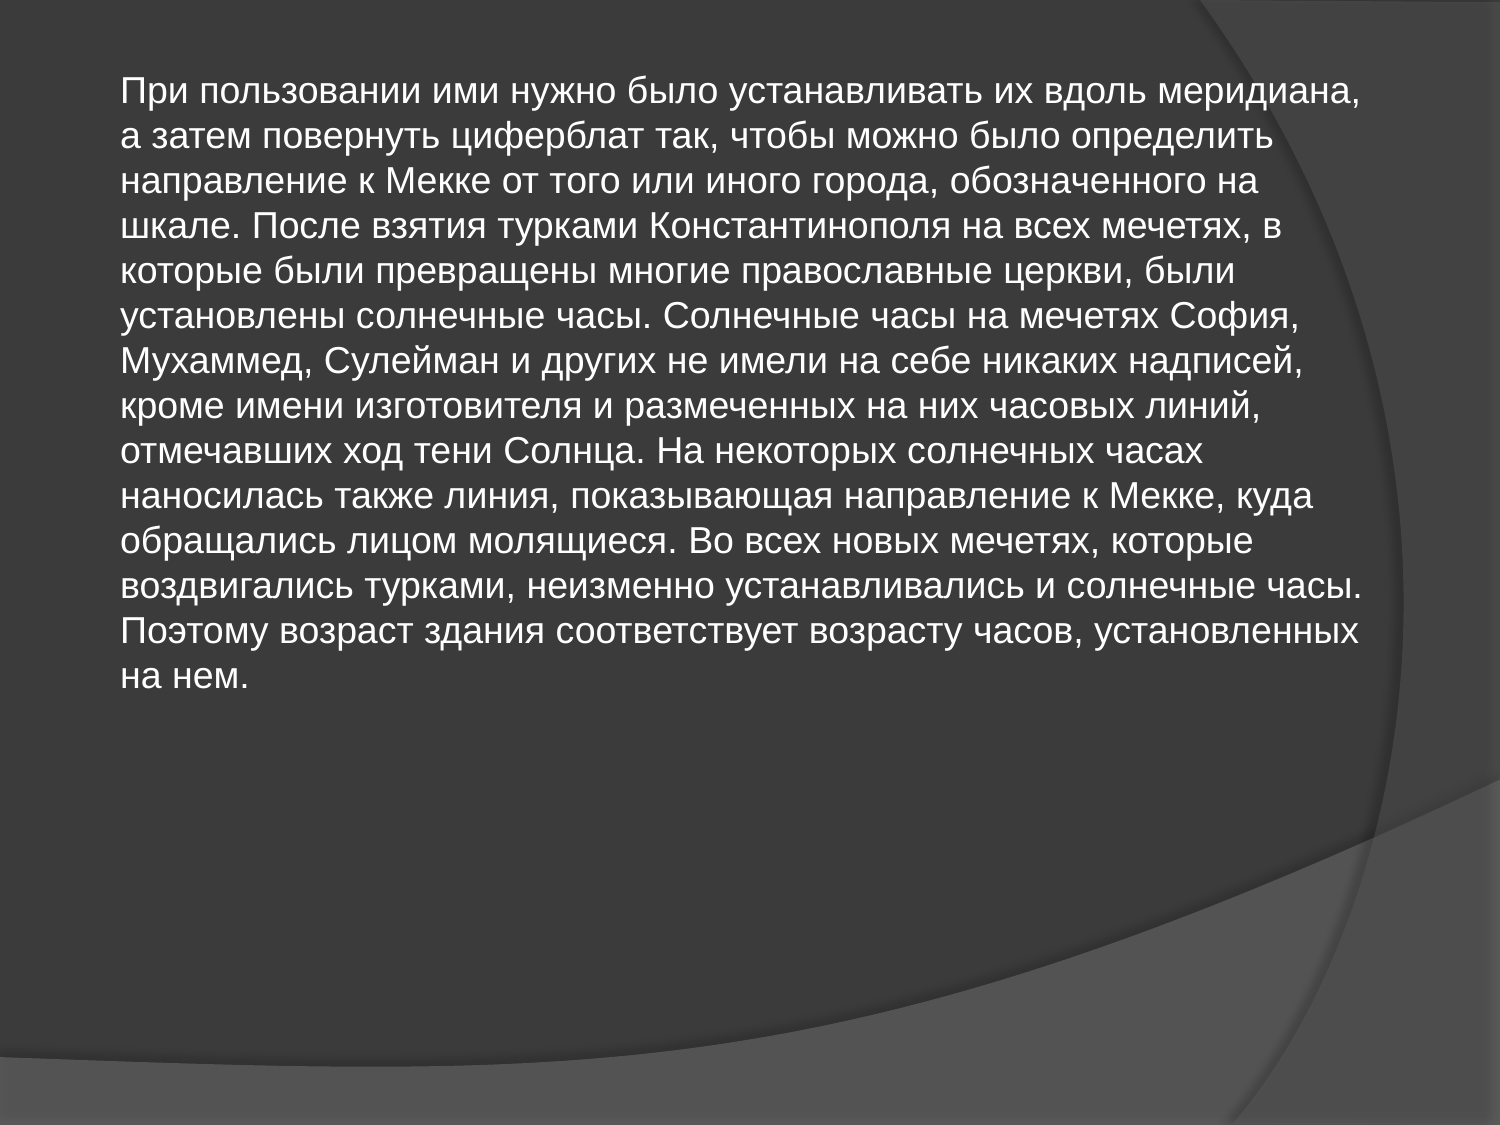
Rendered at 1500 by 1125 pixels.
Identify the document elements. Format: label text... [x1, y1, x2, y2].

text_box При пользовании ими нужно было устанавливать их вдоль меридиана, а затем повернуть циферблат так, чтобы можно было определить направление к Мекке от того или иного города, обозначенного на шкале. После взятия турками Константинополя на всех мечетях, в которые были превращены многие православные церкви, были установлены солнечные часы. Солнечные часы на мечетях София, Мухаммед, Сулейман и других не имели на себе никаких надписей, кроме имени изготовителя и размеченных на них часовых линий, отмечавших ход тени Солнца. На некоторых солнечных часах наносилась также линия, показывающая направление к Мекке, куда обращались лицом молящиеся. Во всех новых мечетях, которые воздвигались турками, неизменно устанавливались и солнечные часы. Поэтому возраст здания соответствует возрасту часов, установленных на нем. [105, 58, 1383, 704]
